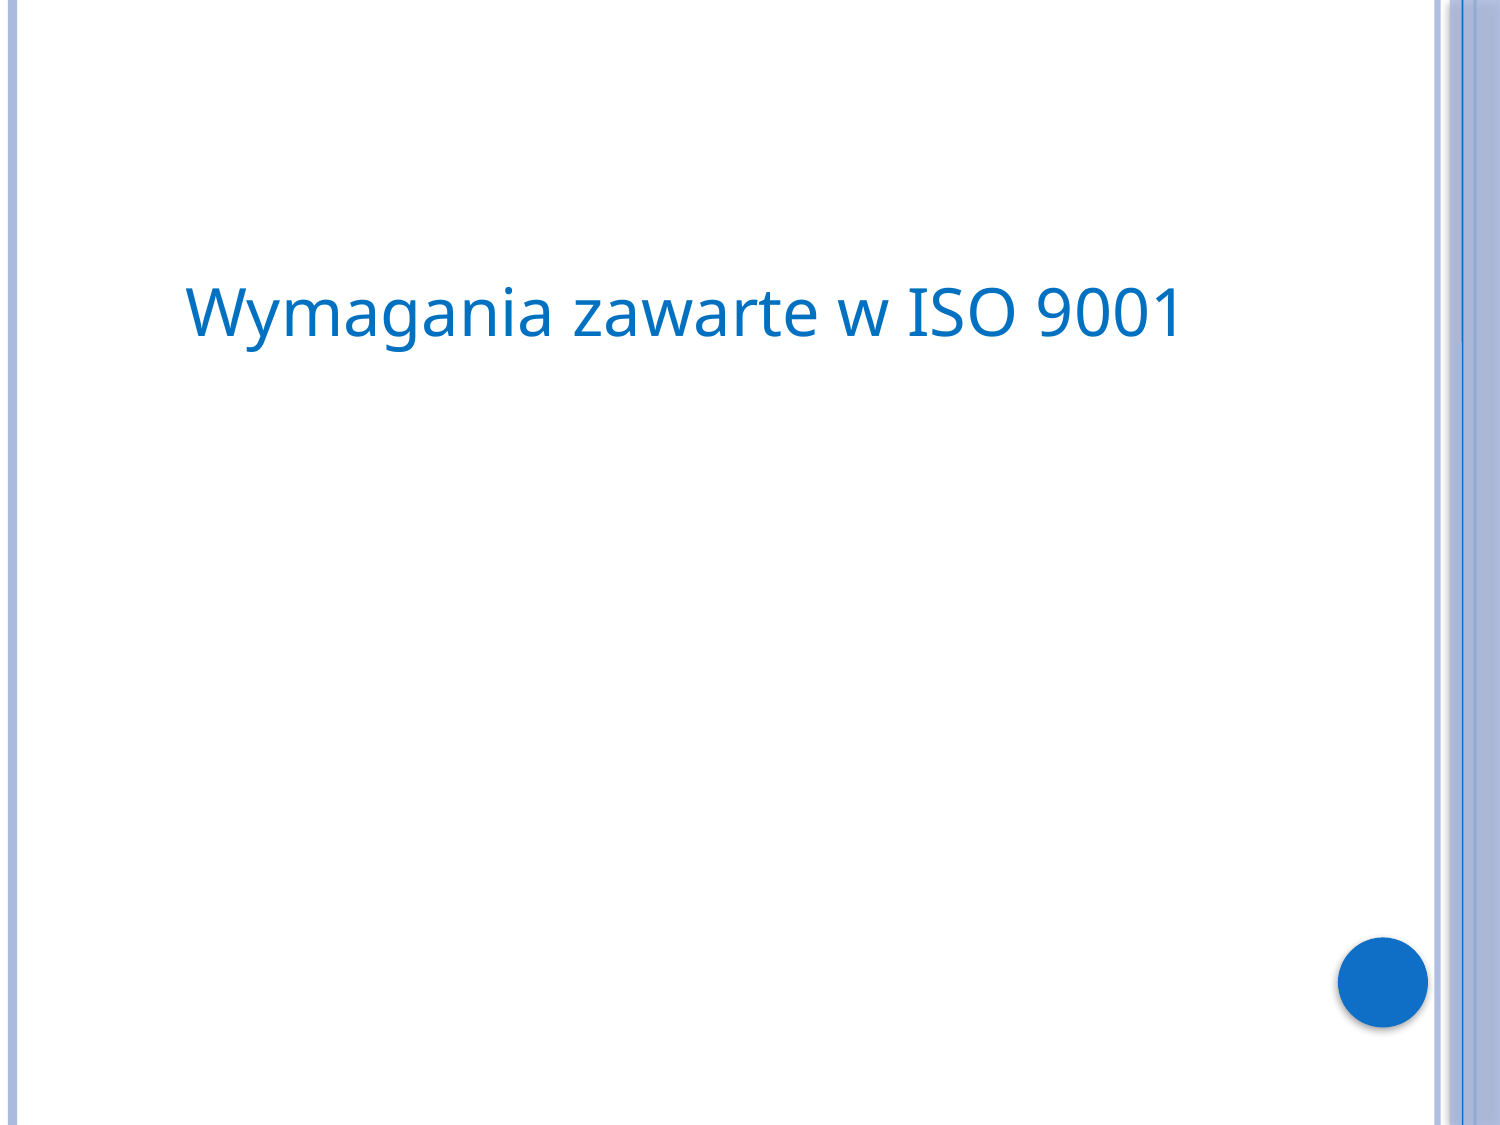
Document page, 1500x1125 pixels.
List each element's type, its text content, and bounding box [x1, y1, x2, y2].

list Wymagania zawarte w ISO 9001 [75, 262, 1300, 1062]
